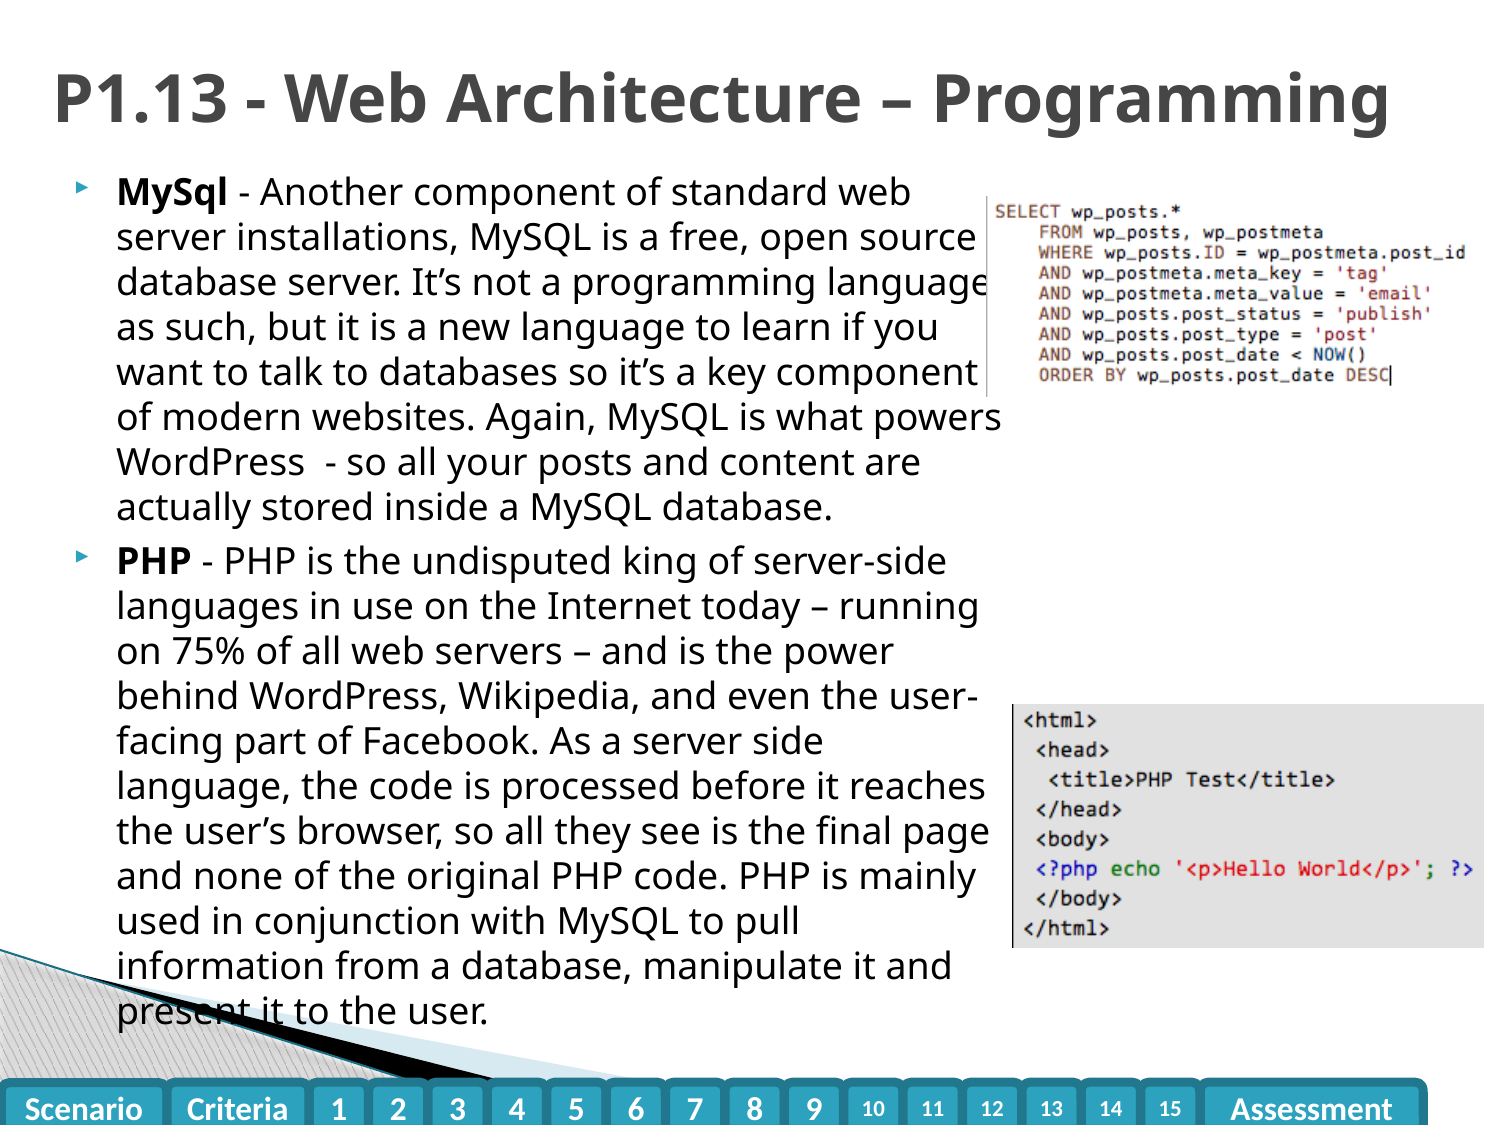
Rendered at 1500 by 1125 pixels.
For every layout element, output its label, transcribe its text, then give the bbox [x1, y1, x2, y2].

title P1.13 - Web Architecture – Programming [37, 19, 1471, 173]
picture [1012, 703, 1484, 949]
list MySql - Another component of standard web server installations, MySQL is a free, open source database server. It’s not a programming language as such, but it is a new language to learn if you want to talk to databases so it’s a key component of modern websites. Again, MySQL is what powers WordPress - so all your posts and content are actually stored inside a MySQL database. PHP - PHP is the undisputed king of server-side languages in use on the Internet today – running on 75% of all web servers – and is the power behind WordPress, Wikipedia, and even the user-facing part of Facebook. As a server side language, the code is processed before it reaches the user’s browser, so all they see is the final page and none of the original PHP code. PHP is mainly used in conjunction with MySQL to pull information from a database, manipulate it and present it to the user. [41, 173, 1022, 1071]
picture [985, 196, 1487, 397]
